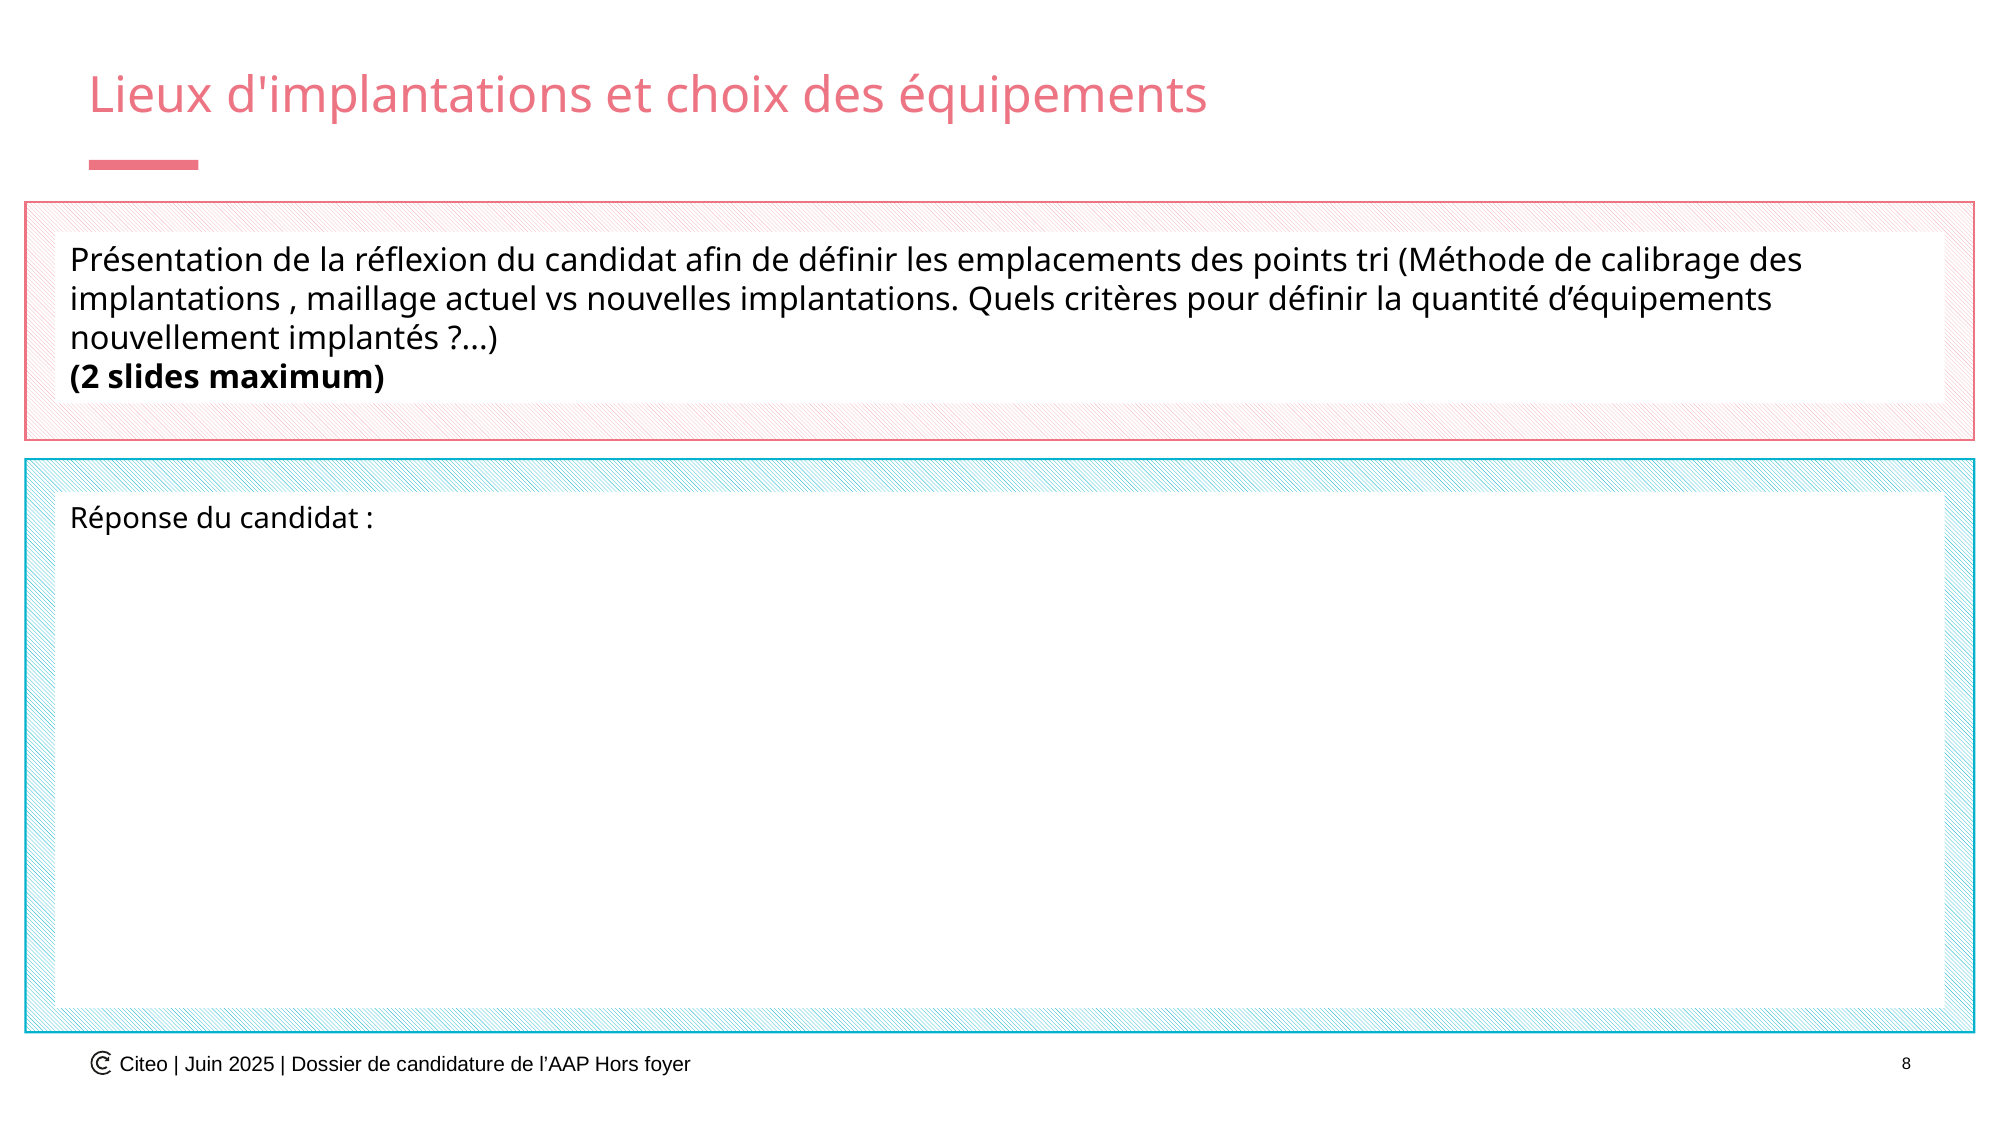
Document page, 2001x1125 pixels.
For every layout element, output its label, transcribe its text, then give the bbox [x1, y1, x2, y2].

footer Citeo | Juin 2025 | Dossier de candidature de l’AAP Hors foyer [119, 1034, 1799, 1093]
slide_number 8 [1808, 1034, 1927, 1094]
title Lieux d'implantations et choix des équipements [73, 31, 1910, 165]
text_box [25, 202, 1975, 1033]
